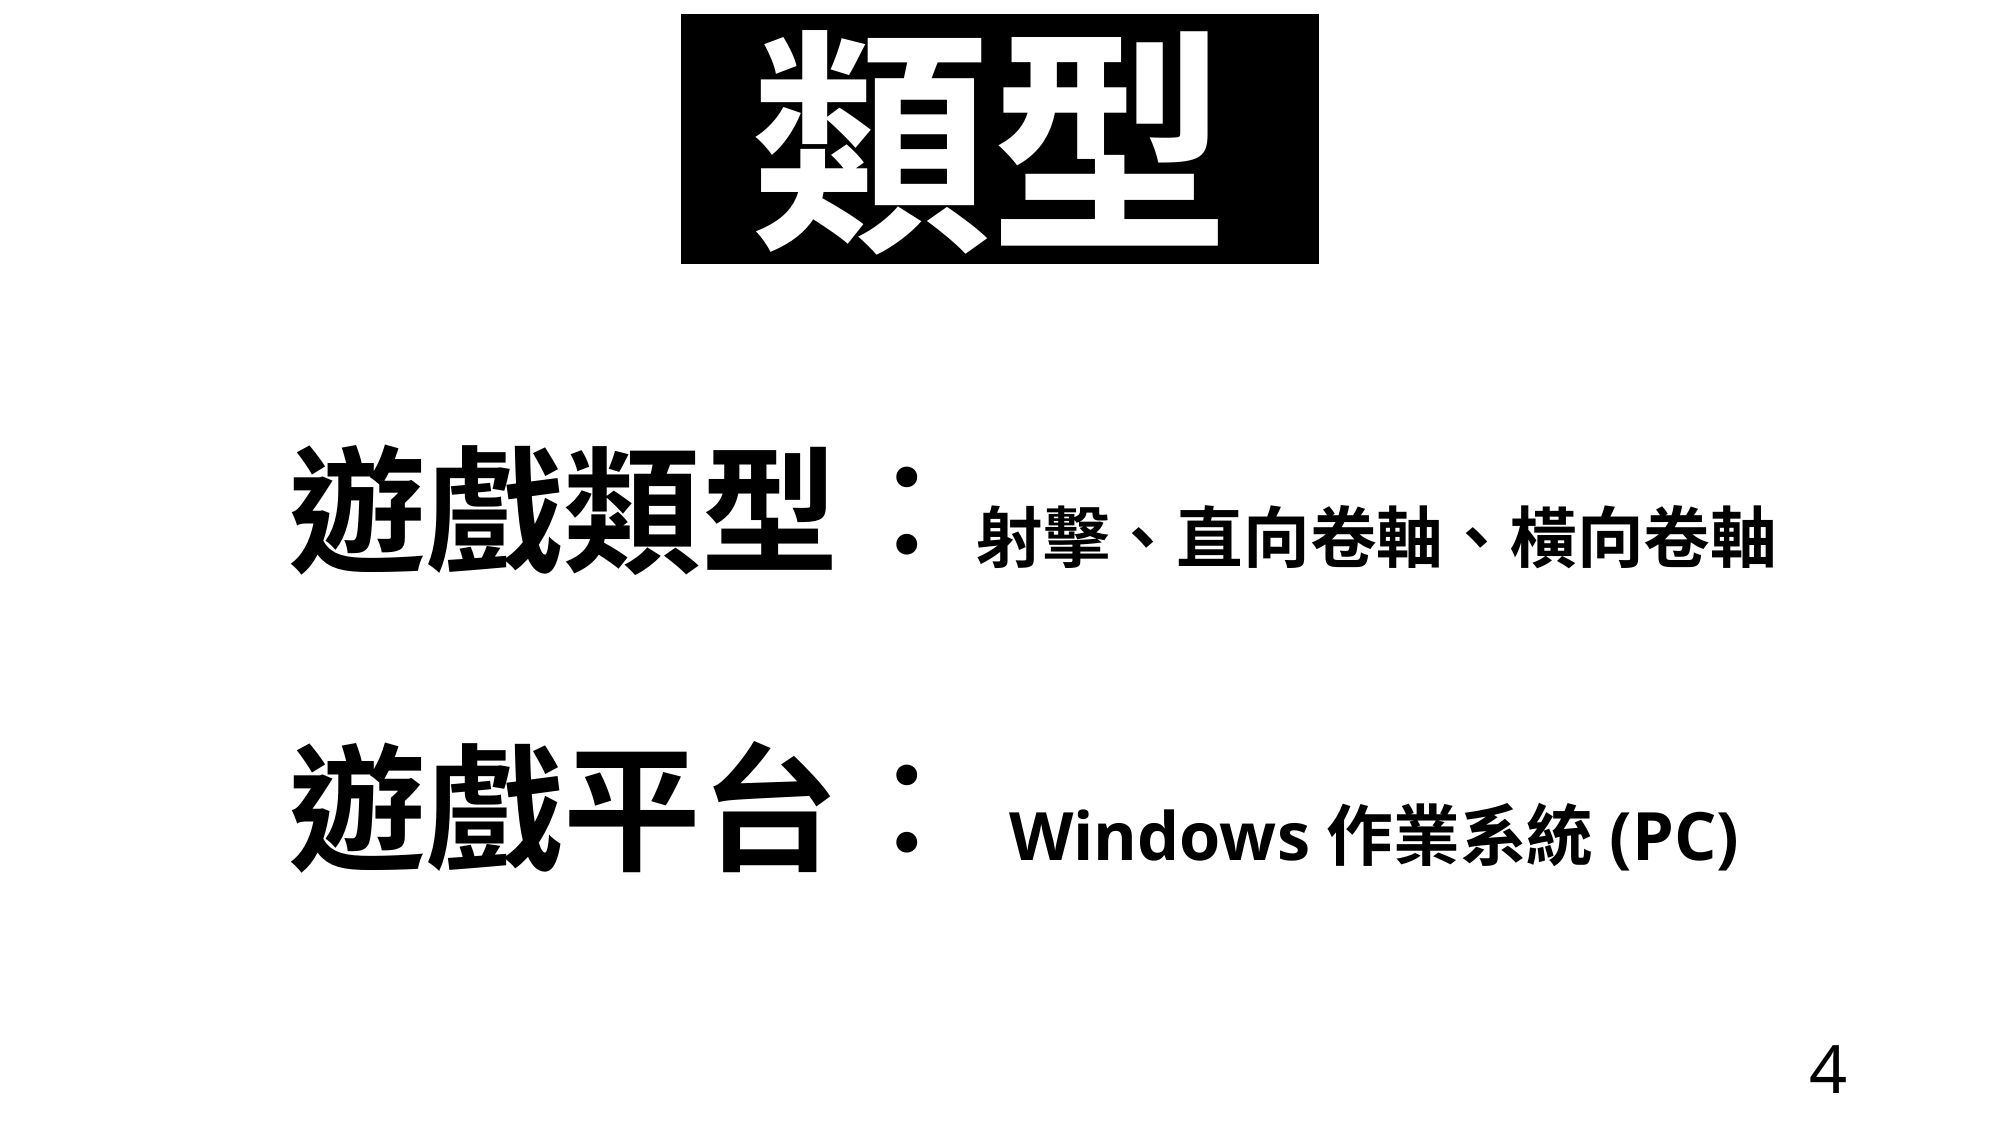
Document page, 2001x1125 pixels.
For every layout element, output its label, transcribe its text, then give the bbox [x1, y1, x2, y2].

slide_number 4 [1412, 1042, 1863, 1103]
text_box 類型 [730, 0, 1252, 289]
text_box 遊戲類型：射擊、直向卷軸、橫向卷軸 遊戲平台：Windows作業系統(PC) [274, 436, 1810, 960]
text_box [681, 14, 730, 264]
text_box [1252, 14, 1319, 264]
